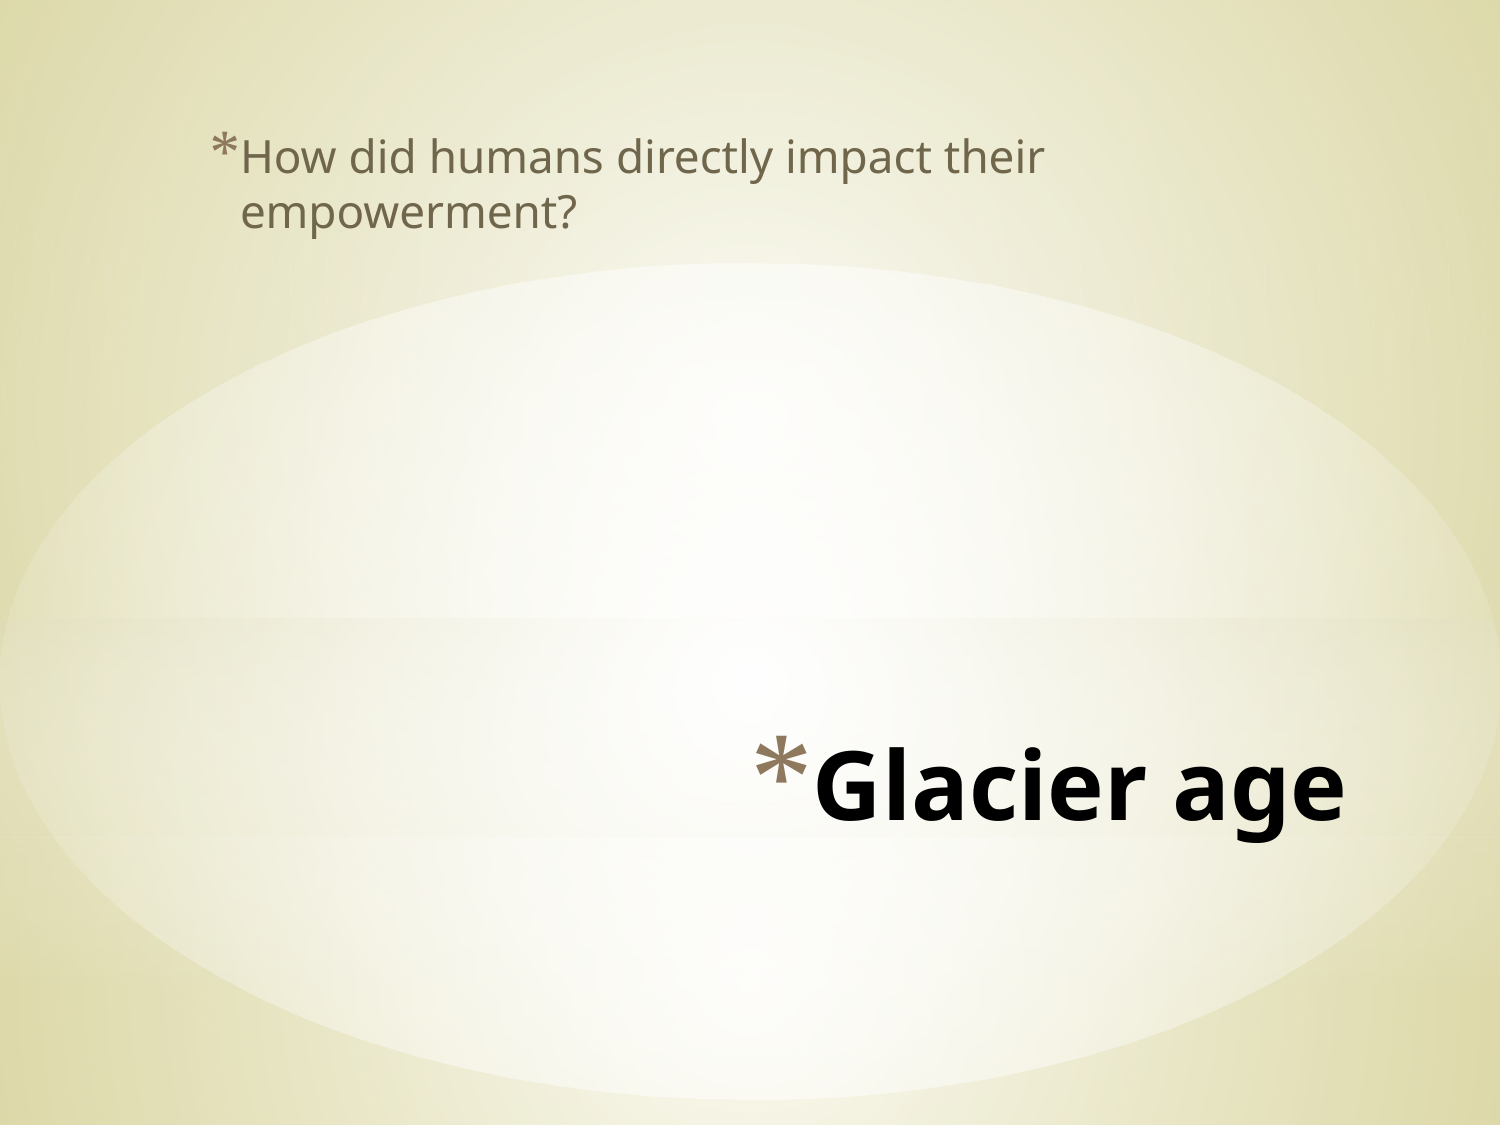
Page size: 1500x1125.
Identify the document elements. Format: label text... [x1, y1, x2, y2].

title Glacier age [294, 717, 1363, 905]
list How did humans directly impact their empowerment? [187, 120, 1238, 690]
